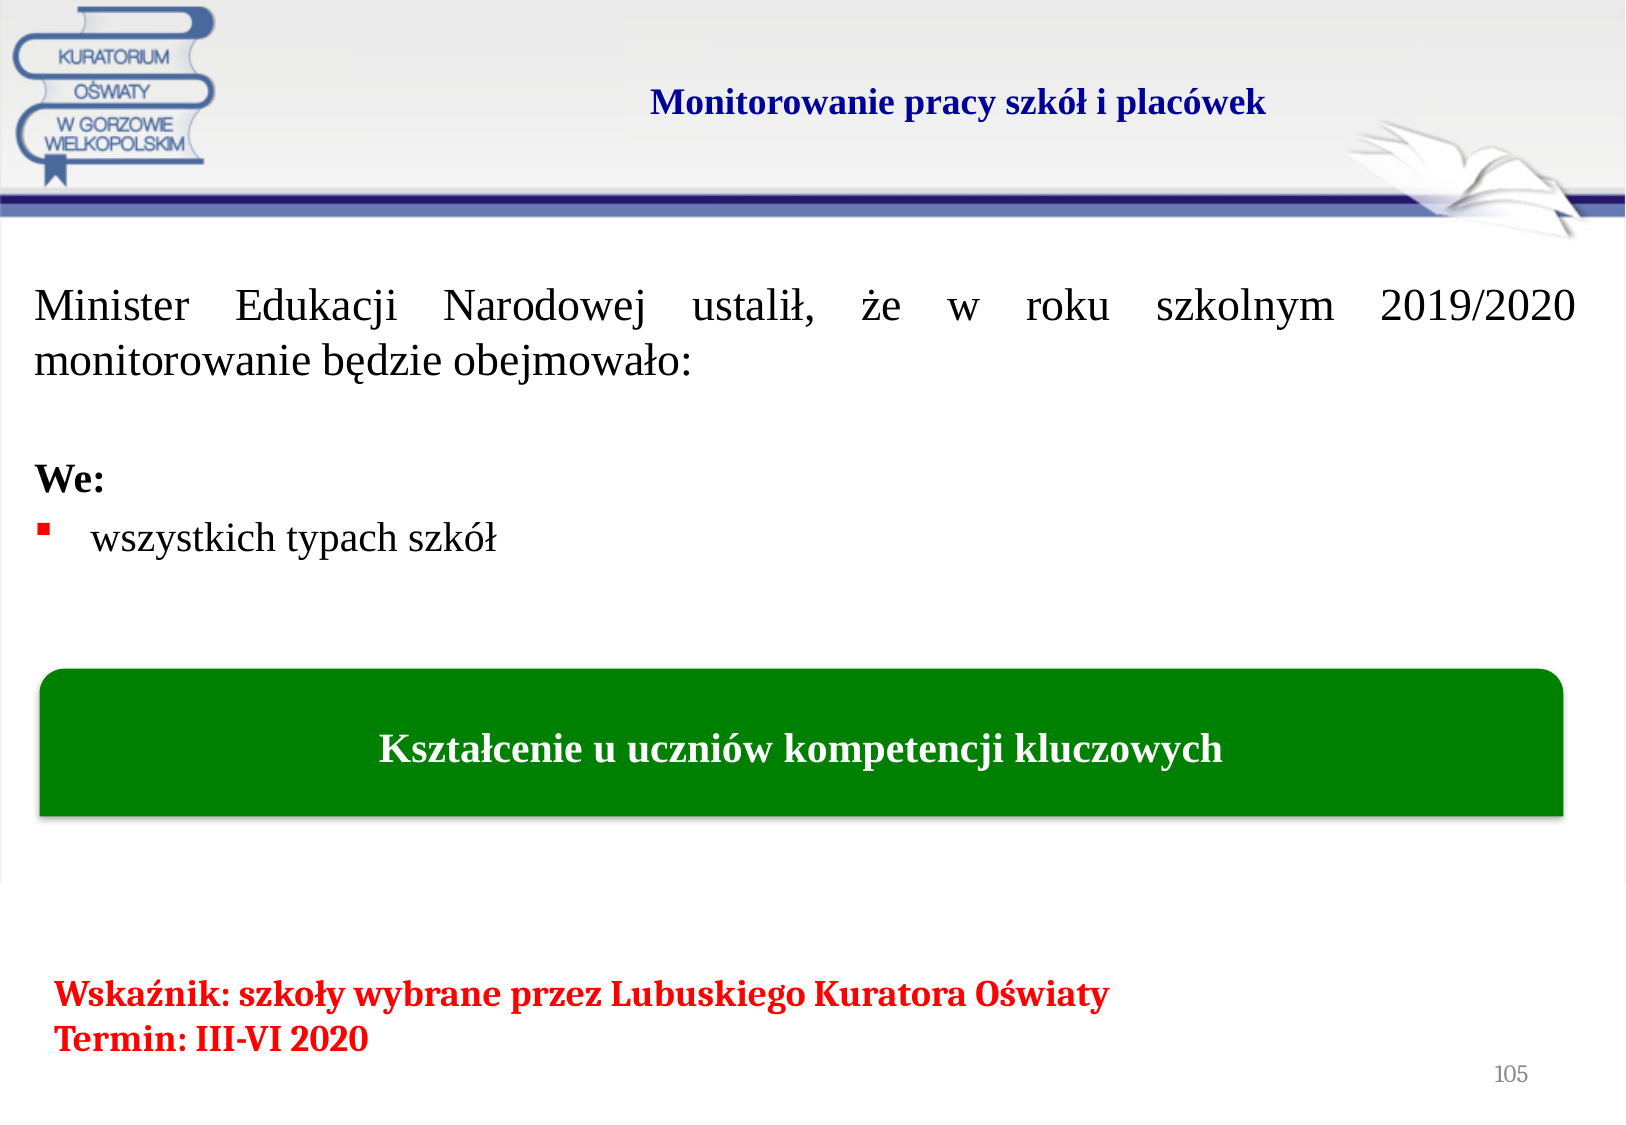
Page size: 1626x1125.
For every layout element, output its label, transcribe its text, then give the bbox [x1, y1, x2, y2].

slide_number 105 [1164, 1042, 1544, 1103]
text_box Wskaźnik: szkoły wybrane przez Lubuskiego Kuratora Oświaty Termin: III-VI 2020 [39, 961, 1191, 1067]
text_box Kształcenie u uczniów kompetencji kluczowych [37, 666, 1566, 819]
picture [0, 0, 1626, 1125]
title Monitorowanie pracy szkół i placówek [317, 23, 1600, 176]
list Minister Edukacji Narodowej ustalił, że w roku szkolnym 2019/2020 monitorowanie będzie obejmowało: We: wszystkich typach szkół [19, 267, 1594, 971]
text_box [0, 905, 1625, 1125]
